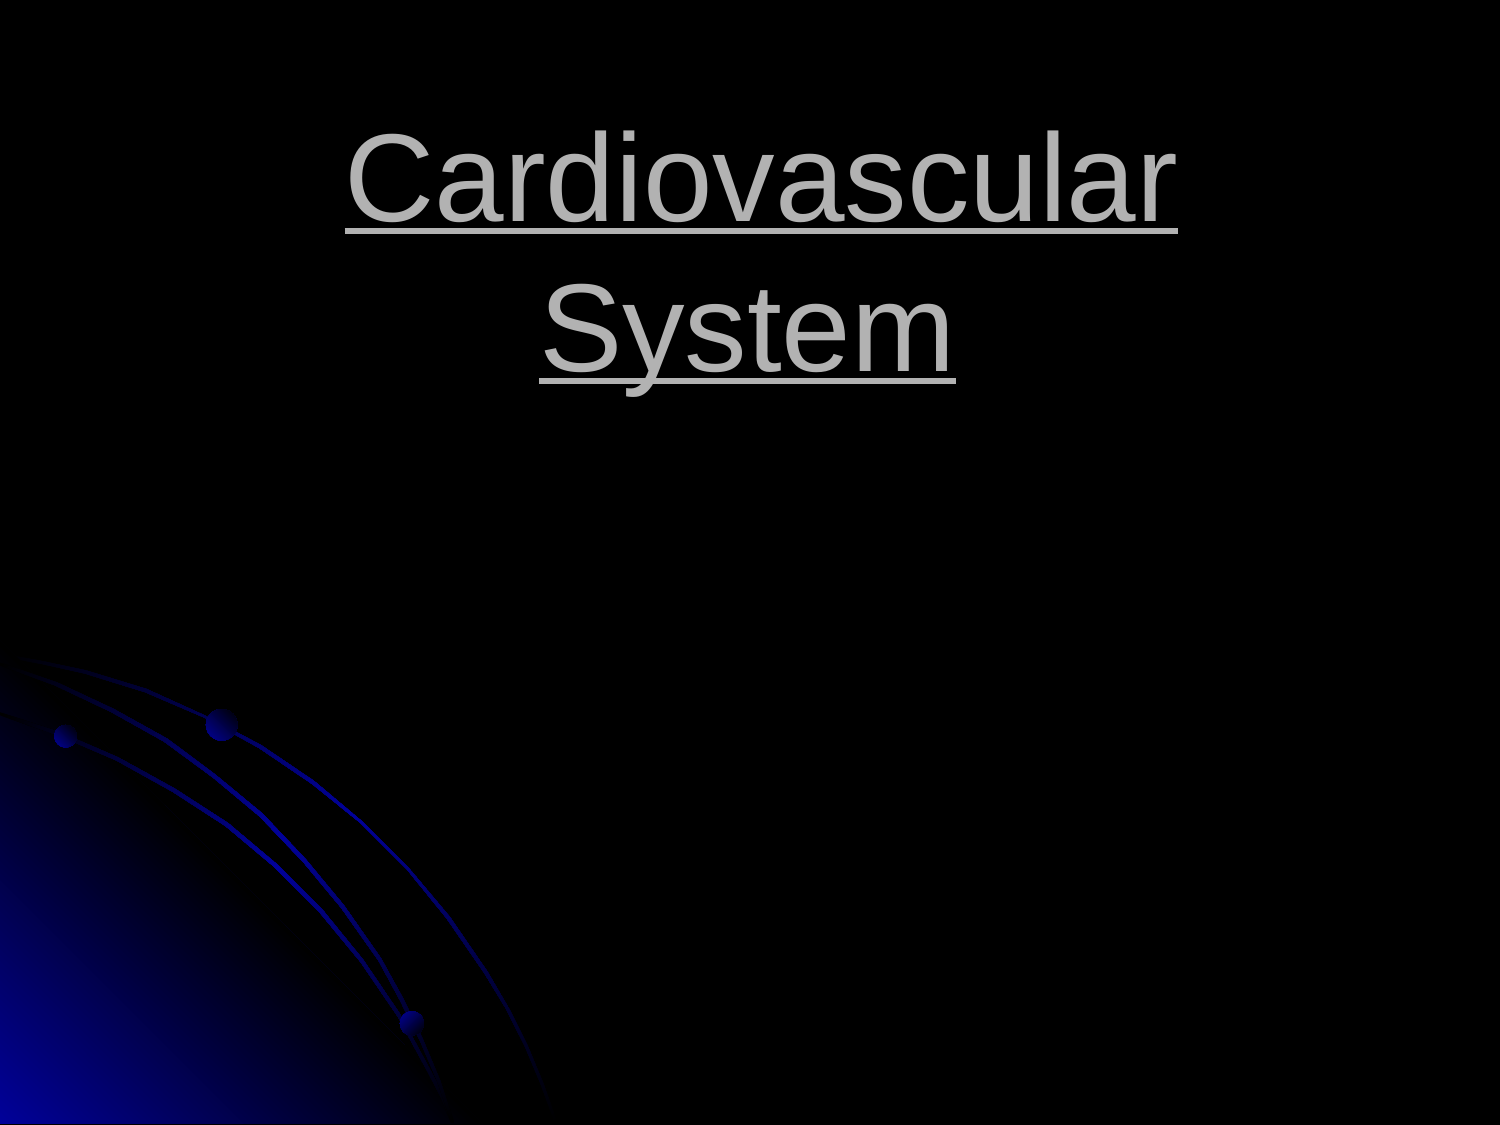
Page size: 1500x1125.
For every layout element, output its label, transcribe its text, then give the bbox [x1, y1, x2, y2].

title Cardiovascular System [123, 125, 1400, 367]
